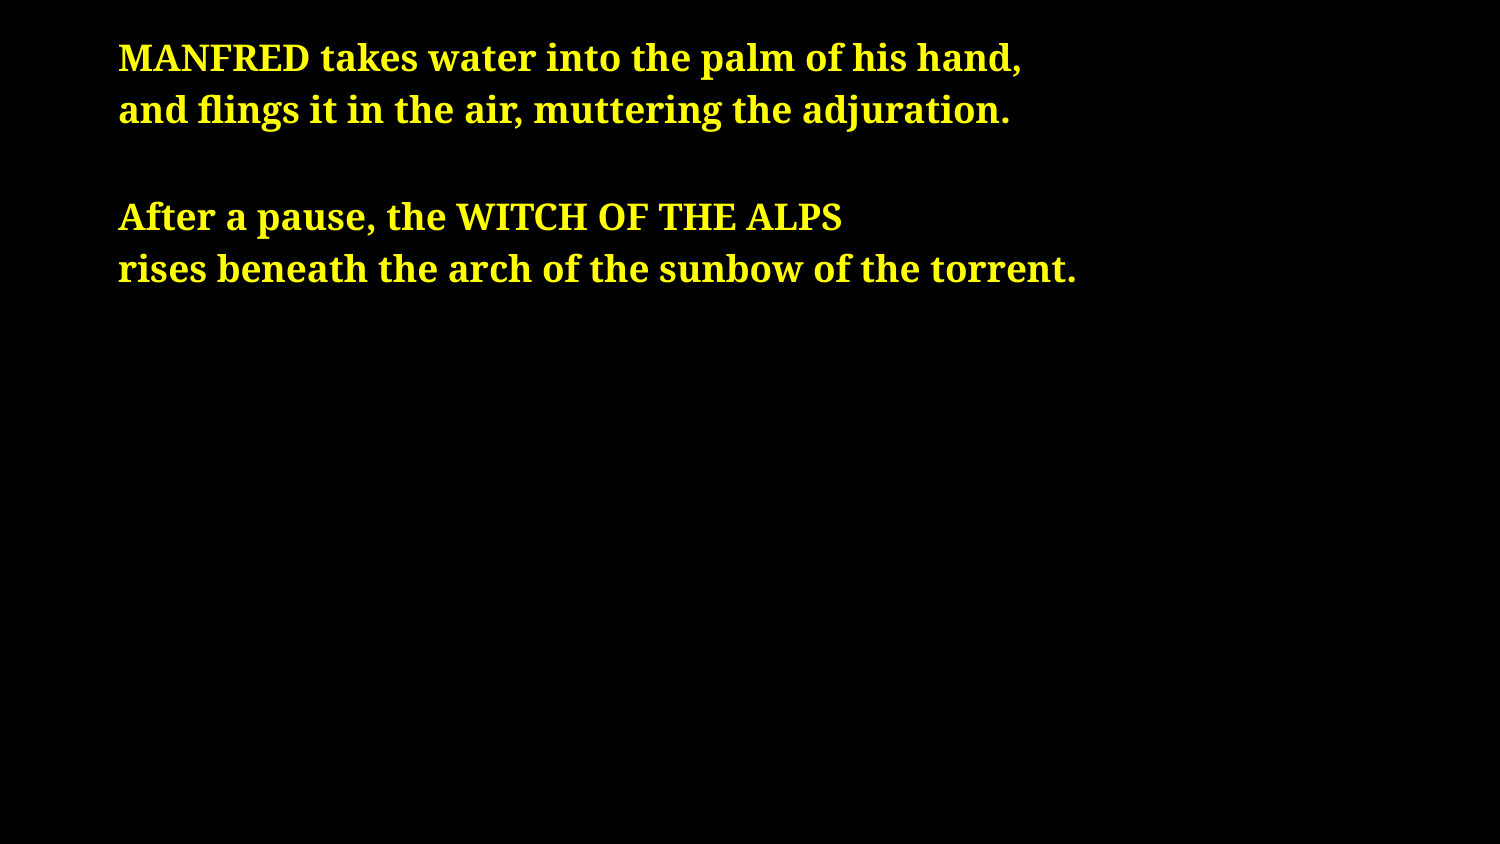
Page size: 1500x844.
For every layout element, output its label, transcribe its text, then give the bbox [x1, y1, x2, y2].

title MANFRED takes water into the palm of his hand, and flings it in the air, muttering the adjuration. After a pause, the WITCH OF THE ALPS rises beneath the arch of the sunbow of the torrent. [103, 17, 1397, 299]
